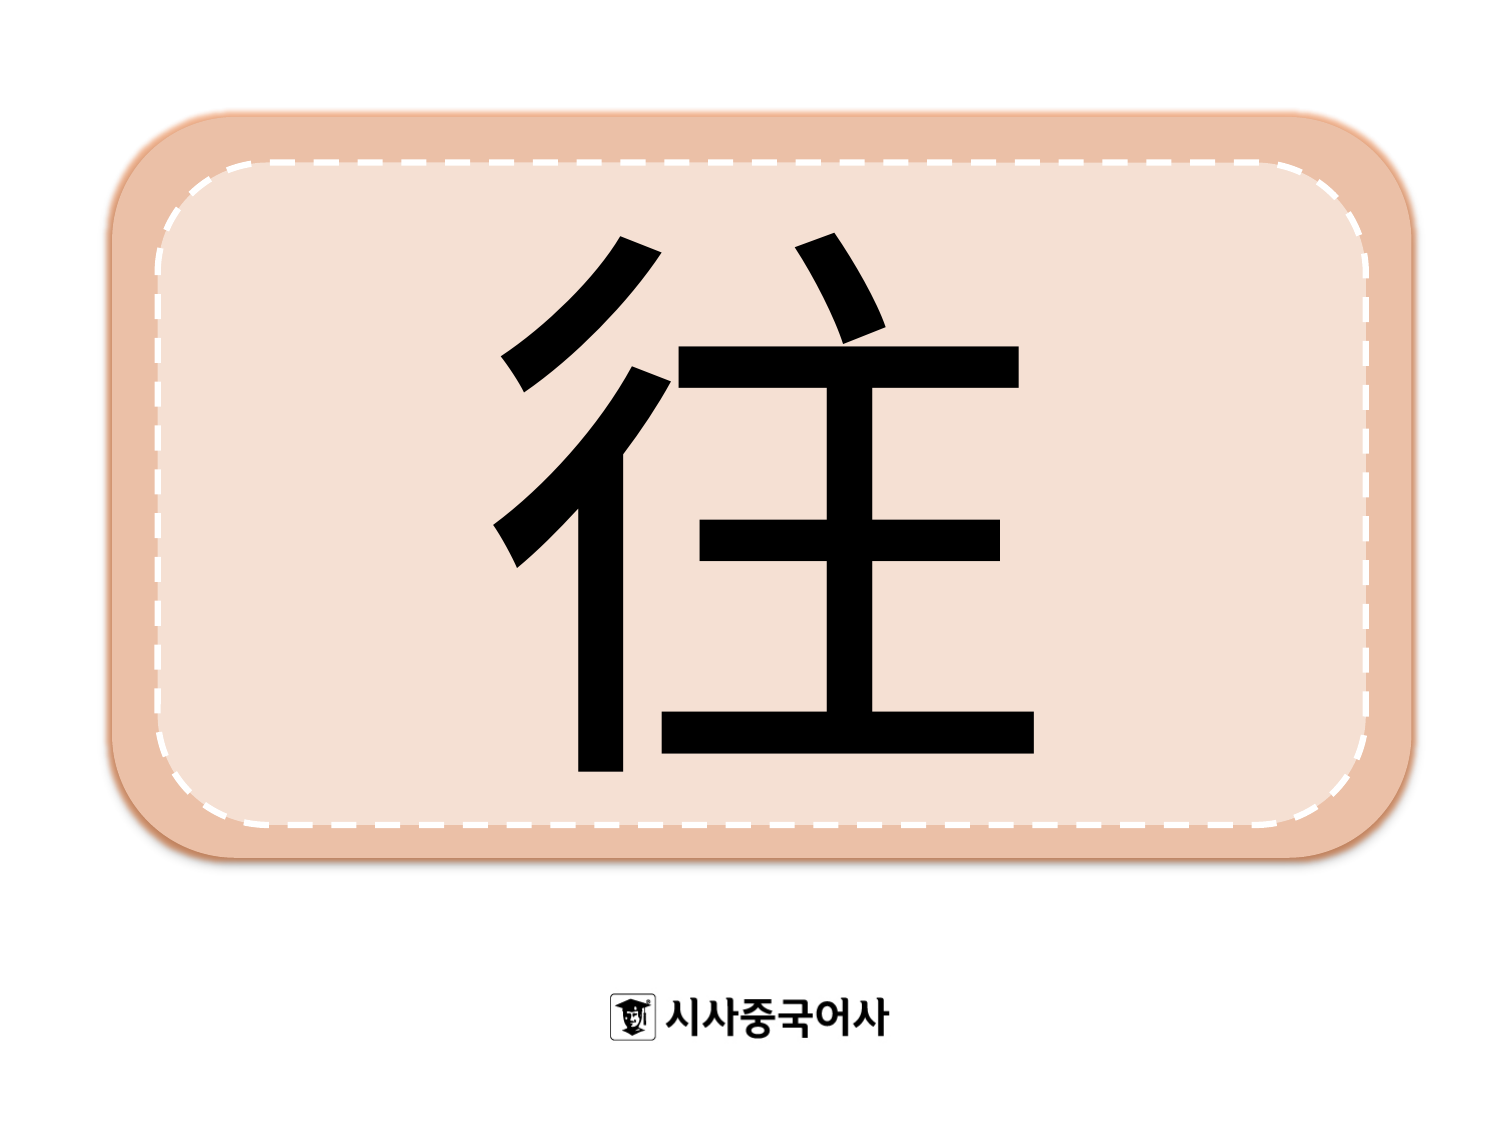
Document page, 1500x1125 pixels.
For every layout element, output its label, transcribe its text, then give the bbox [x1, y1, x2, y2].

picture [602, 987, 898, 1047]
text_box 往 [162, 160, 1371, 824]
